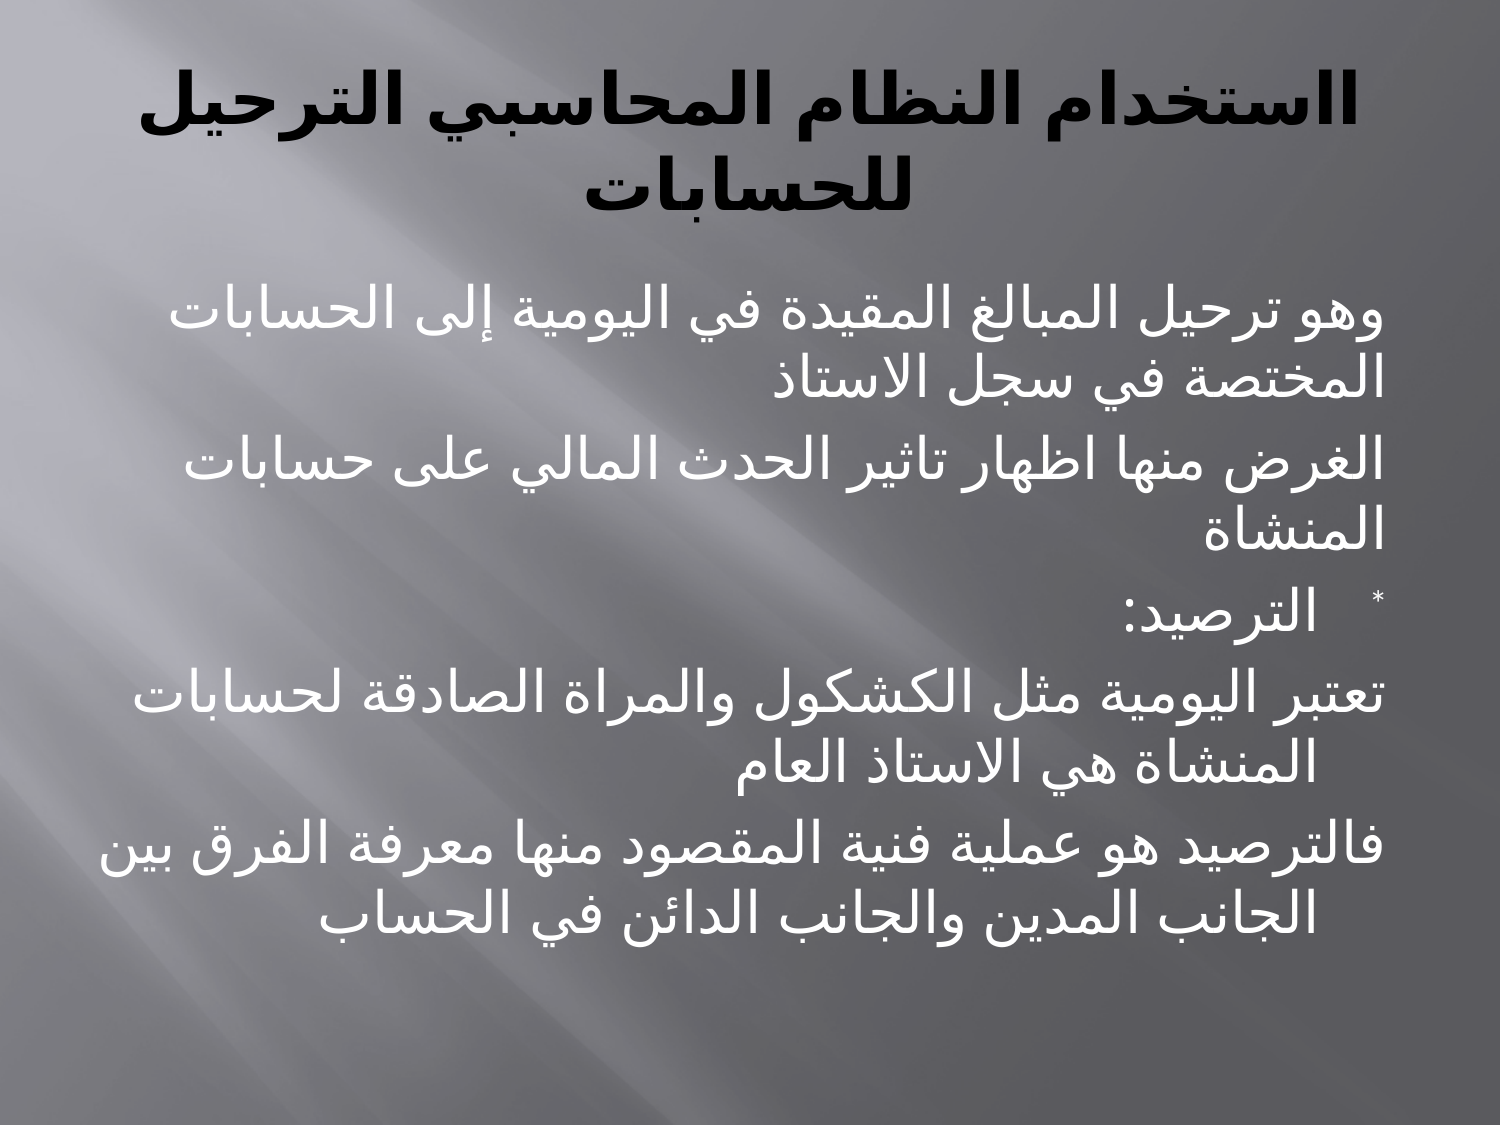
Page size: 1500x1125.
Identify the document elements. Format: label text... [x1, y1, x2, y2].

title ااستخدام النظام المحاسبي الترحيل للحسابات [75, 45, 1425, 233]
list وهو ترحيل المبالغ المقيدة في اليومية إلى الحسابات المختصة في سجل الاستاذ الغرض منها اظهار تاثير الحدث المالي على حسابات المنشاة الترصيد: تعتبر اليومية مثل الكشكول والمراة الصادقة لحسابات المنشاة هي الاستاذ العام فالترصيد هو عملية فنية المقصود منها معرفة الفرق بين الجانب المدين والجانب الدائن في الحساب [75, 262, 1425, 1035]
